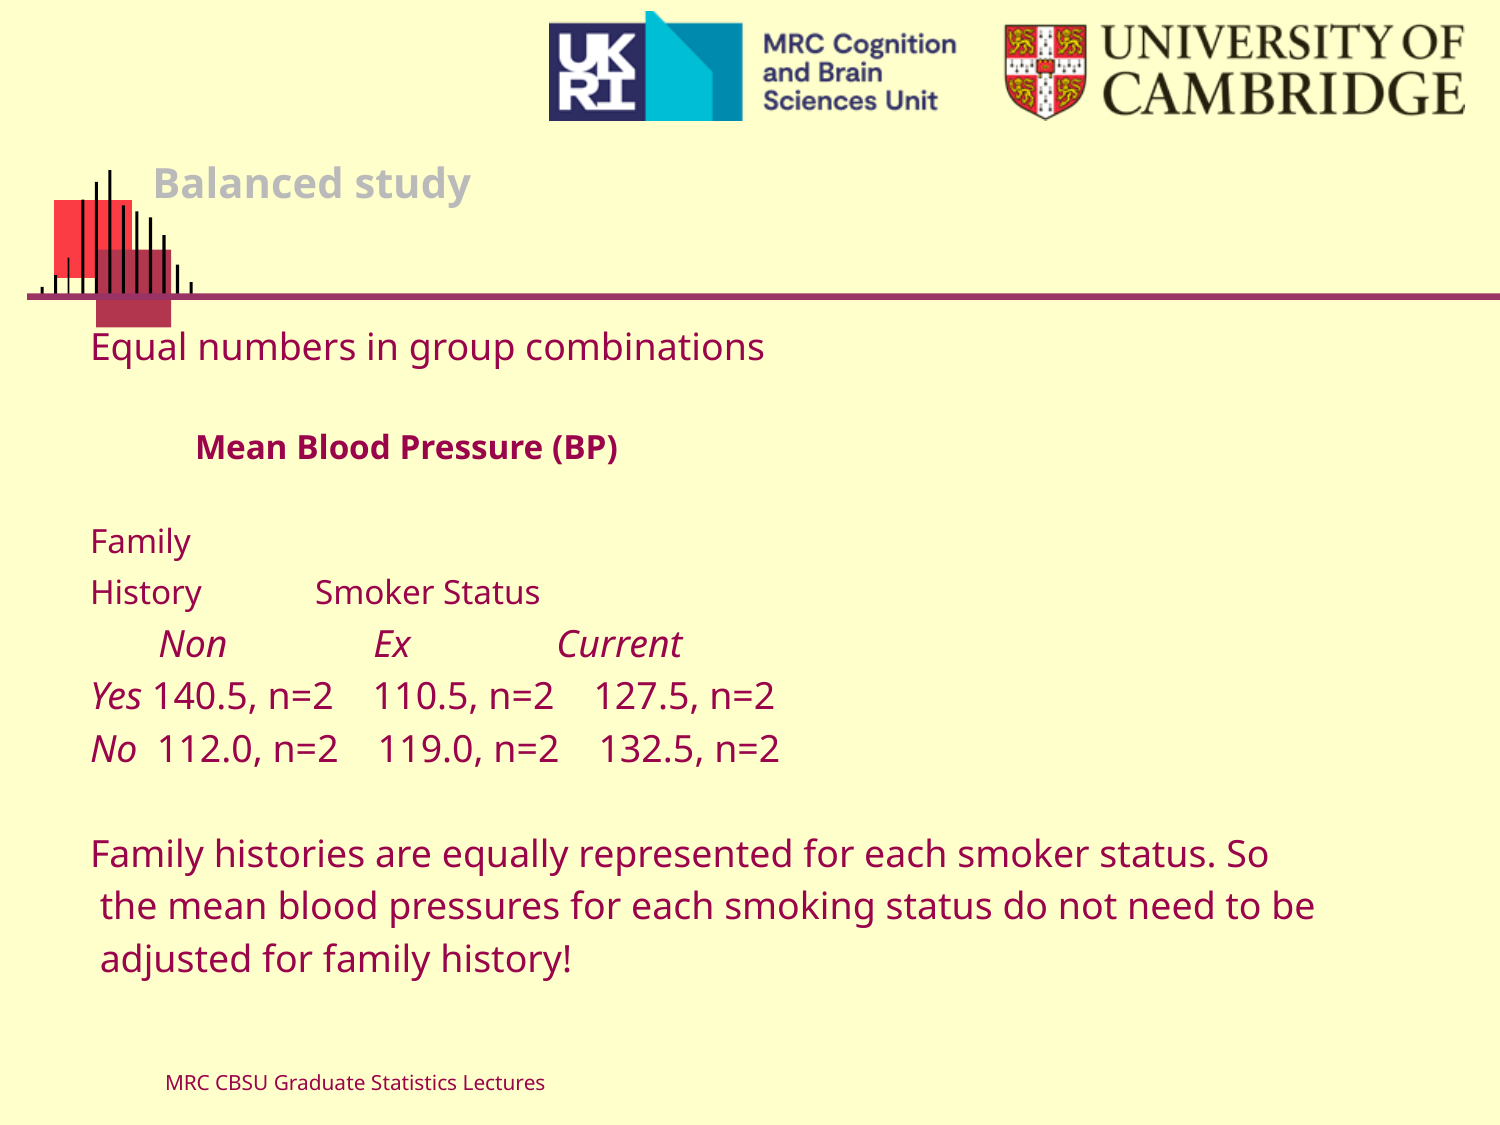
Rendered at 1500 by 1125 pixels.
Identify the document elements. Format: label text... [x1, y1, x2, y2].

list Equal numbers in group combinations Mean Blood Pressure (BP) Family History Smoker Status Non Ex Current Yes 140.5, n=2 110.5, n=2 127.5, n=2 No 112.0, n=2 119.0, n=2 132.5, n=2 Family histories are equally represented for each smoker status. So the mean blood pressures for each smoking status do not need to be adjusted for family history! [75, 262, 1425, 1038]
picture [549, 11, 1465, 121]
footer MRC CBSU Graduate Statistics Lectures [149, 1062, 988, 1101]
title Balanced study [137, 137, 988, 233]
